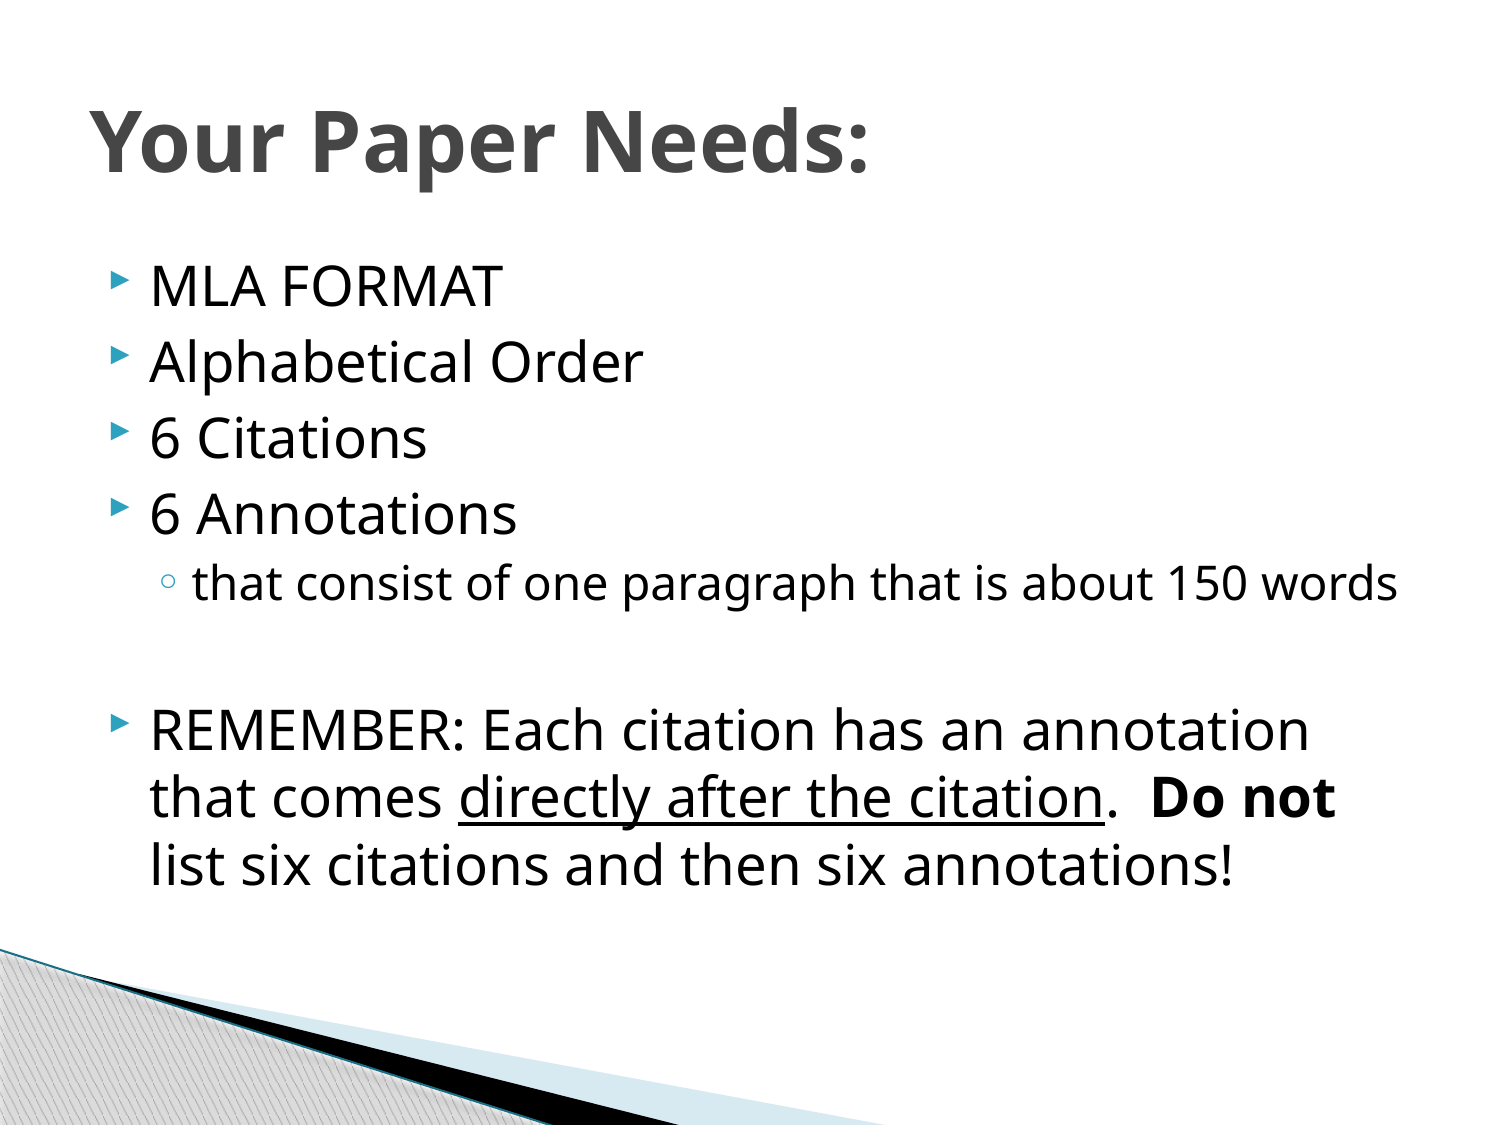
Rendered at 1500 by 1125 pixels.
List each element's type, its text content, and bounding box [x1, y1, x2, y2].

title Your Paper Needs: [75, 45, 1425, 233]
list MLA FORMAT Alphabetical Order 6 Citations 6 Annotations that consist of one paragraph that is about 150 words REMEMBER: Each citation has an annotation that comes directly after the citation. Do not list six citations and then six annotations! [75, 243, 1425, 986]
